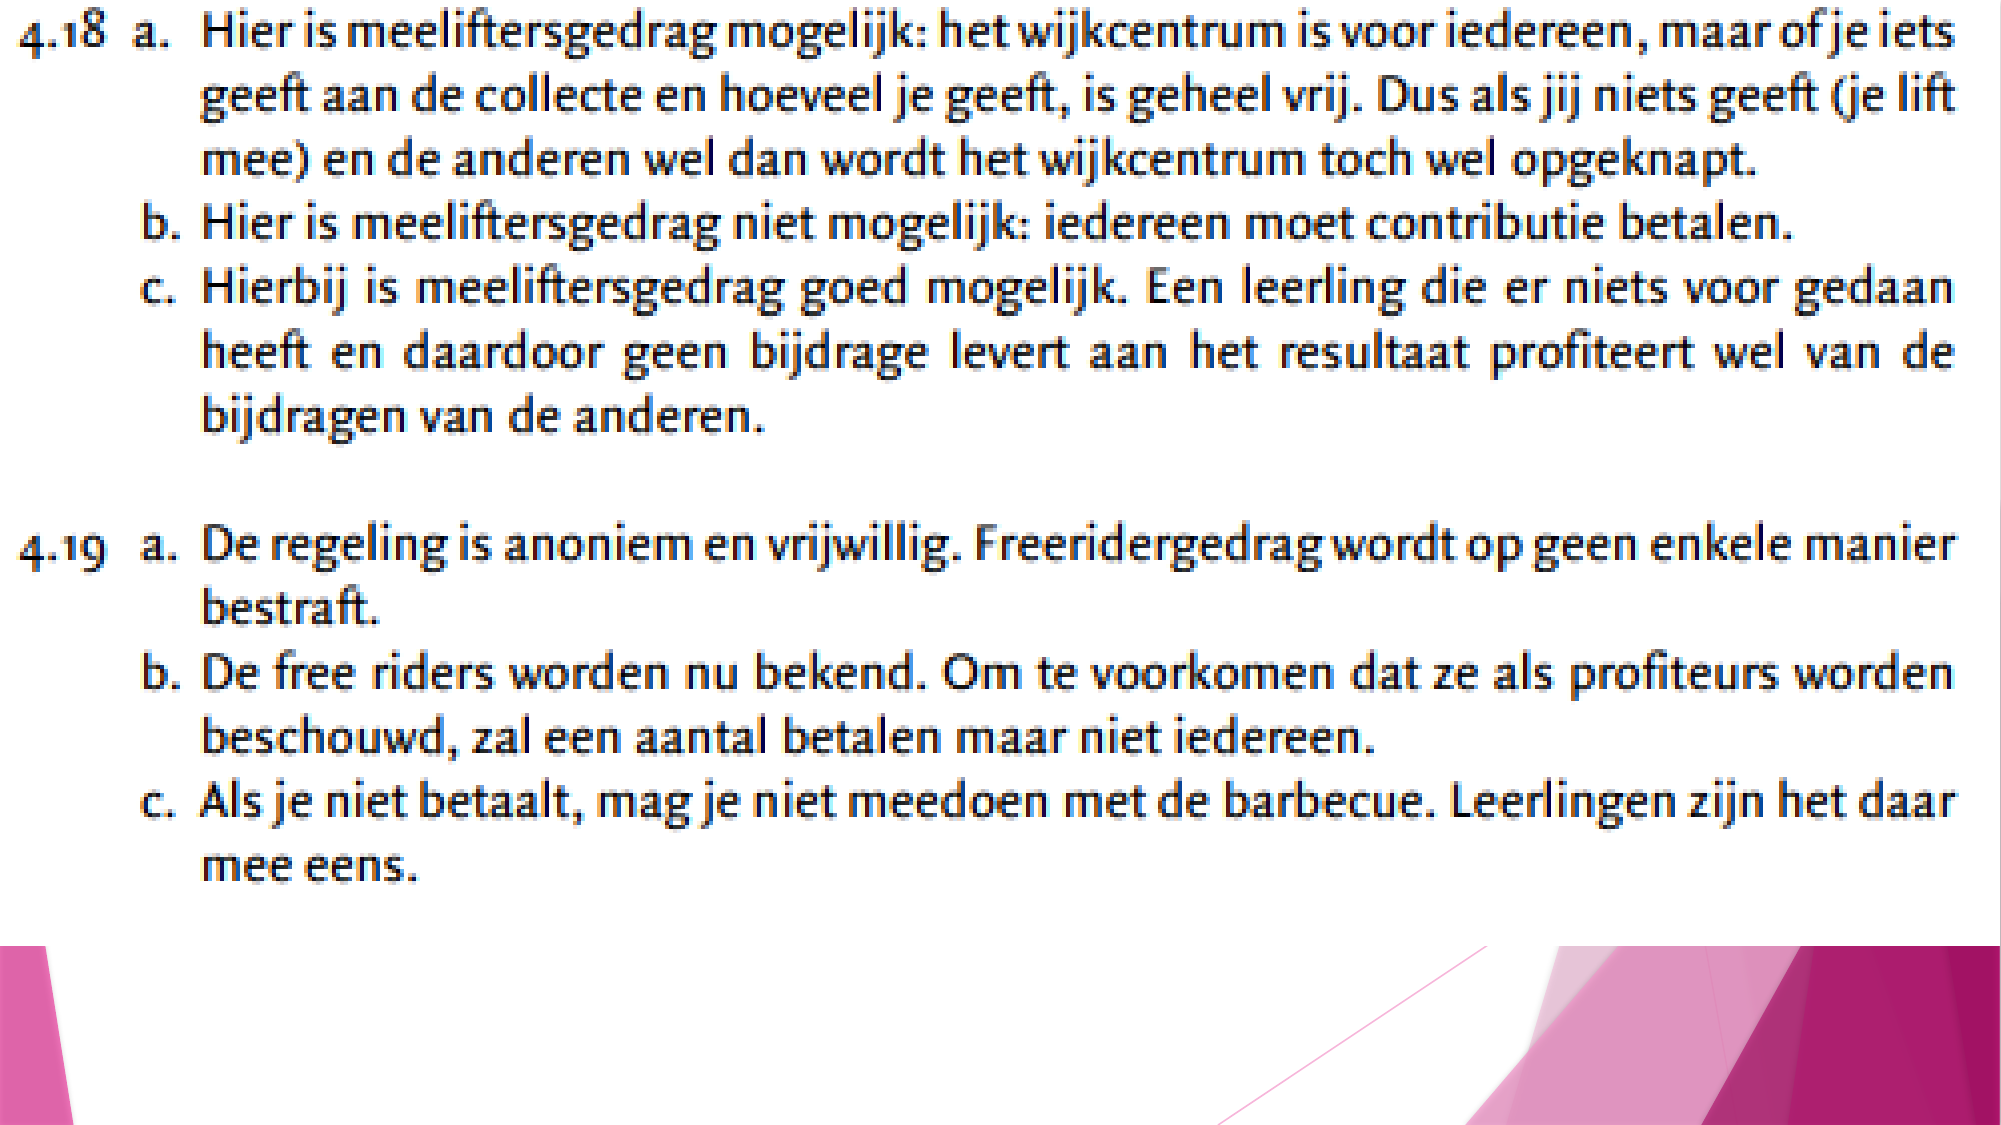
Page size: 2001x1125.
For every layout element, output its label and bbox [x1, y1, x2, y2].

picture [0, 0, 2000, 947]
